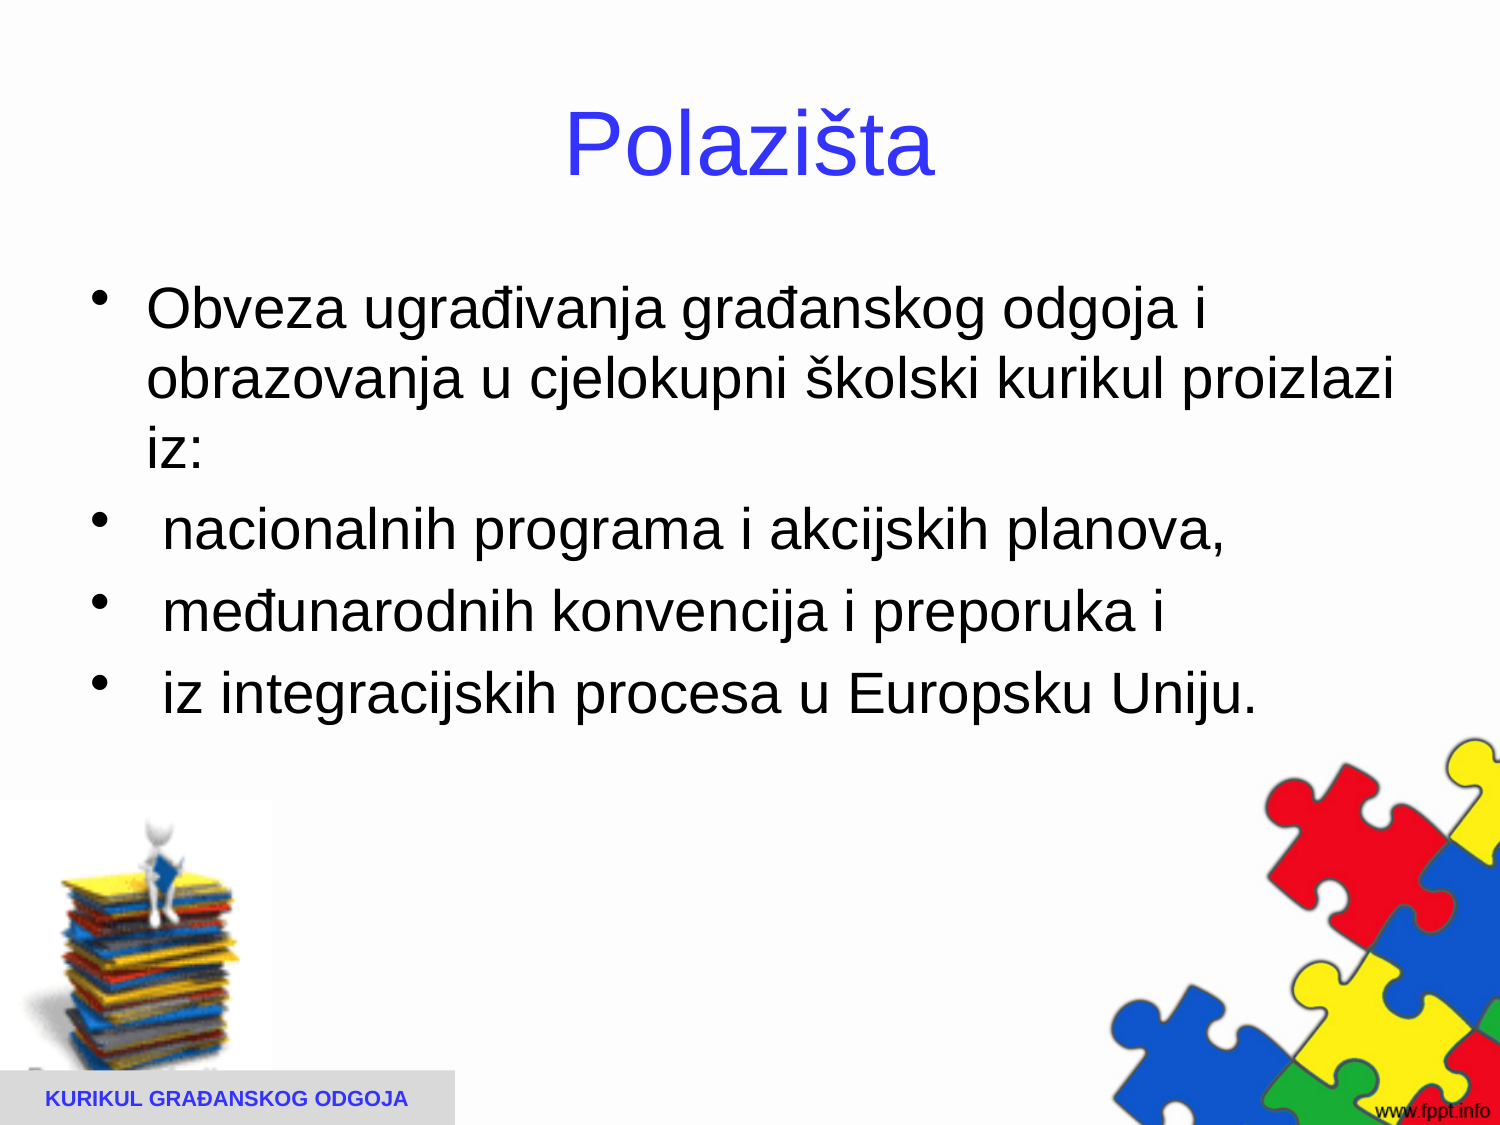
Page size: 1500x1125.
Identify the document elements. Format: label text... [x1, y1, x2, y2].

list Obveza ugrađivanja građanskog odgoja i obrazovanja u cjelokupni školski kurikul proizlazi iz: nacionalnih programa i akcijskih planova, međunarodnih konvencija i preporuka i iz integracijskih procesa u Europsku Uniju. [74, 262, 1426, 1006]
title Polazišta [74, 44, 1426, 233]
text_box KURIKUL GRAĐANSKOG ODGOJA [276, 1070, 455, 1125]
picture [0, 0, 1500, 1125]
